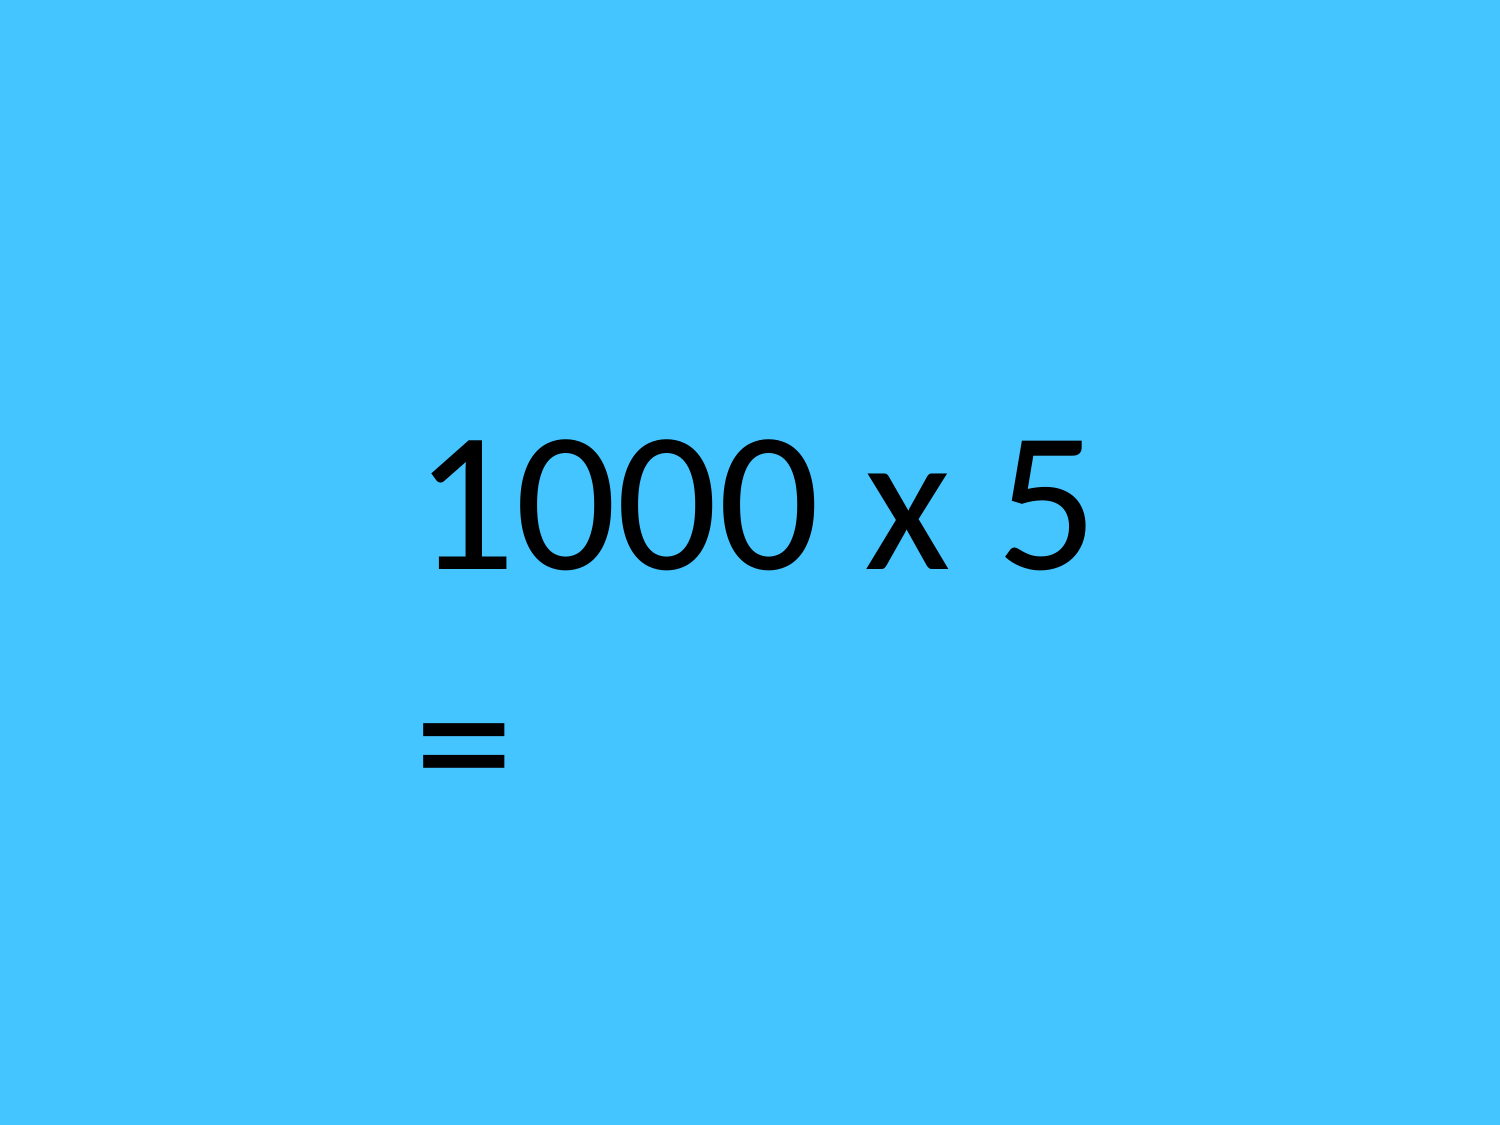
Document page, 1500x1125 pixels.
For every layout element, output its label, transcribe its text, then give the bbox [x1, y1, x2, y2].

text_box 1000 x 5 = [399, 362, 1163, 858]
